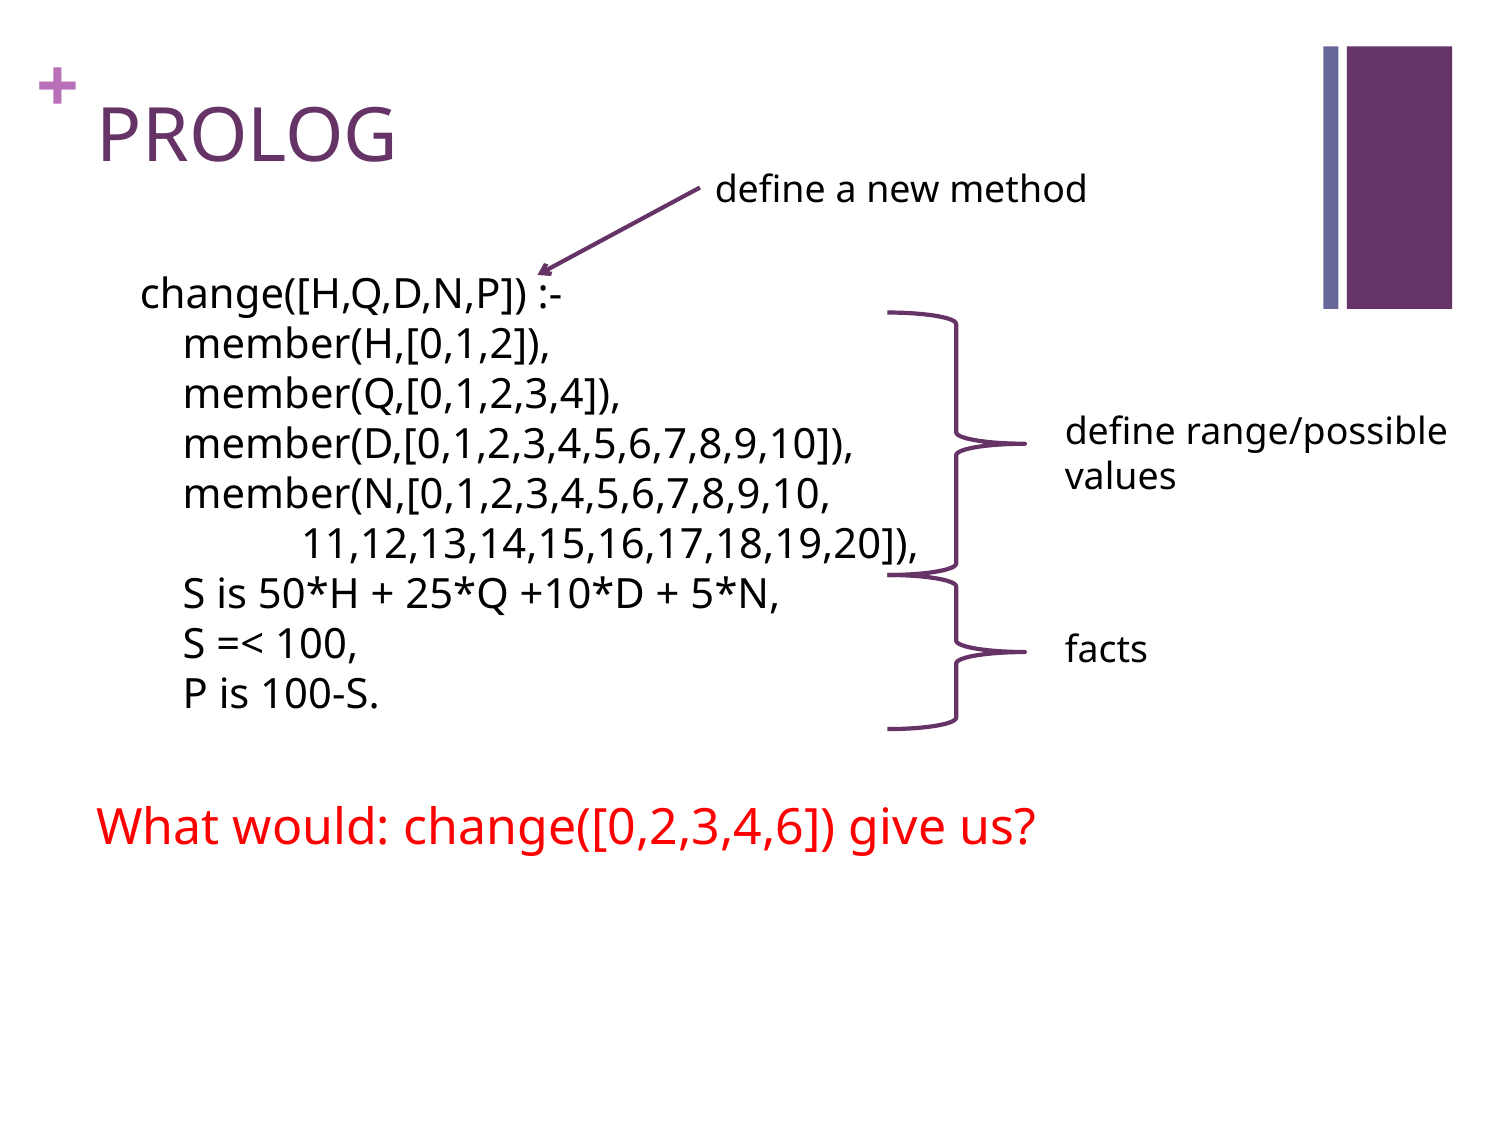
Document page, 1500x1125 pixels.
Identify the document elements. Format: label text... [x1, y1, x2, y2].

text_box facts [1050, 617, 1482, 678]
text_box change([H,Q,D,N,P]) :- member(H,[0,1,2]), member(Q,[0,1,2,3,4]), member(D,[0,1,2,3,4,5,6,7,8,9,10]), member(N,[0,1,2,3,4,5,6,7,8,9,10, 11,12,13,14,15,16,17,18,19,20]), S is 50*H + 25*Q +10*D + 5*N, S =< 100, P is 100-S. [124, 259, 1175, 725]
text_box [536, 186, 701, 276]
text_box [887, 310, 1027, 575]
text_box What would: change([0,2,3,4,6]) give us? [81, 787, 1225, 863]
text_box [887, 572, 1027, 732]
text_box define a new method [699, 157, 1188, 217]
text_box define range/possible values [1050, 399, 1482, 505]
title PROLOG [81, 79, 1322, 263]
